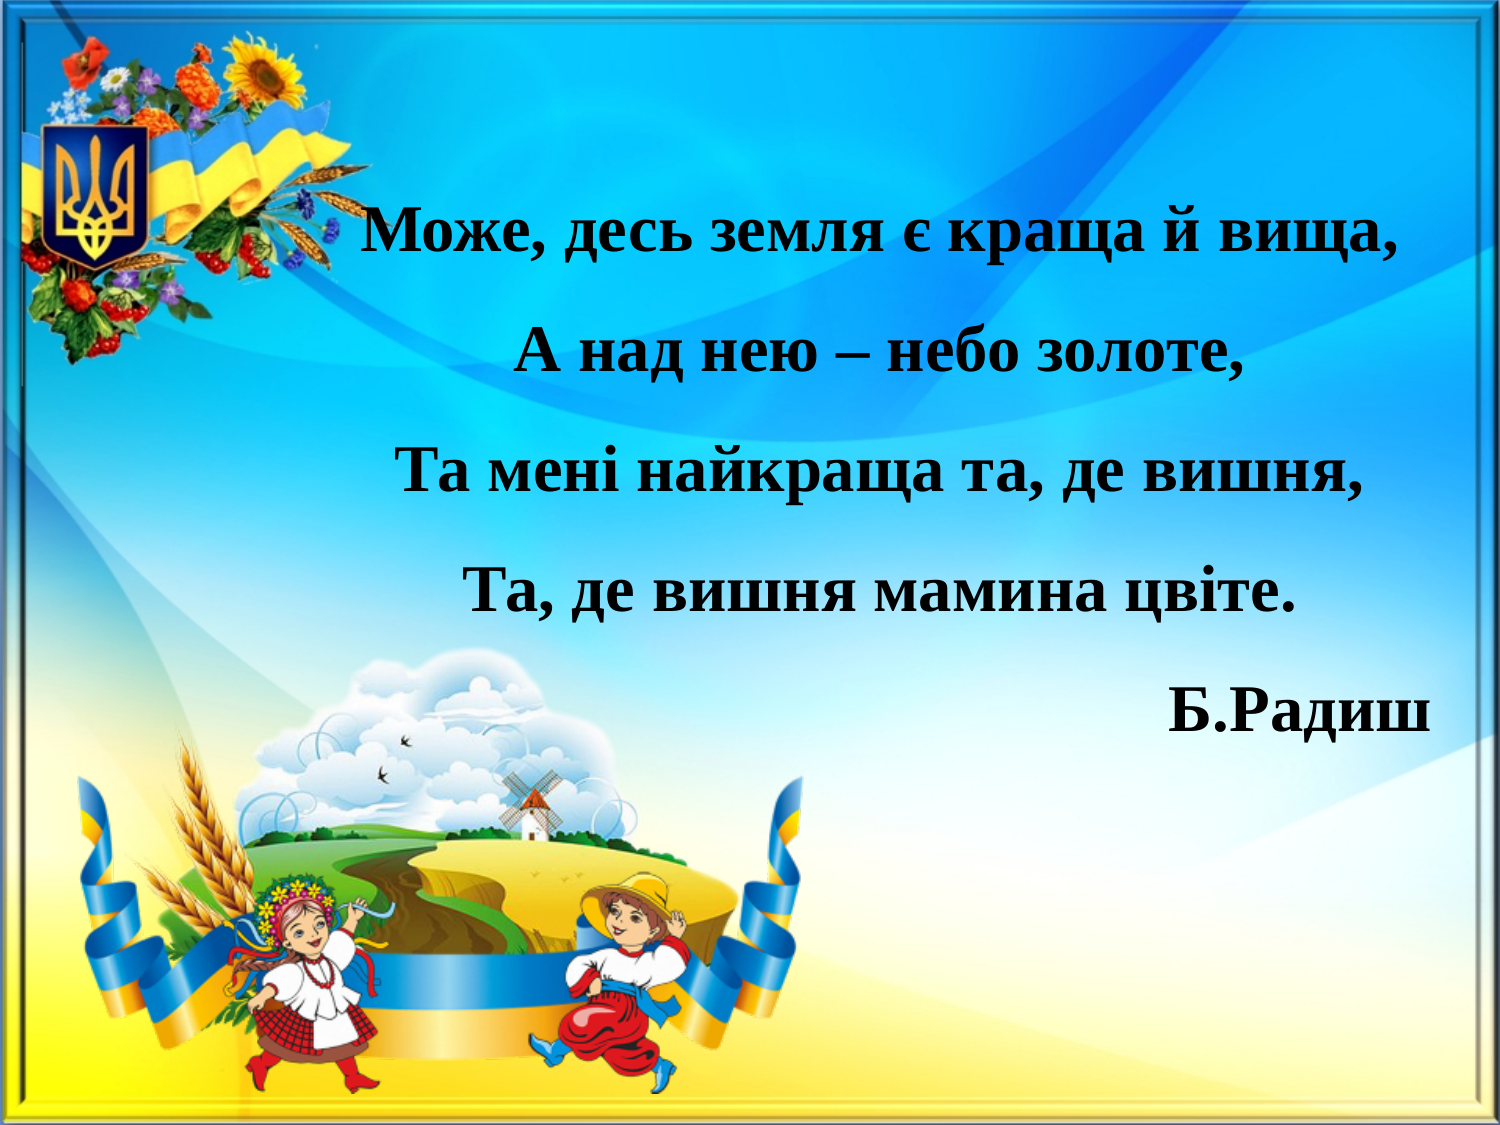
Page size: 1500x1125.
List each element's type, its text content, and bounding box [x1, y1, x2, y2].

picture [0, 0, 1500, 1125]
text_box Може, десь земля є краща й вища, А над нею – небо золоте, Та мені найкраща та, де вишня, Та, де вишня мамина цвіте. Б.Радиш [312, 137, 1447, 752]
